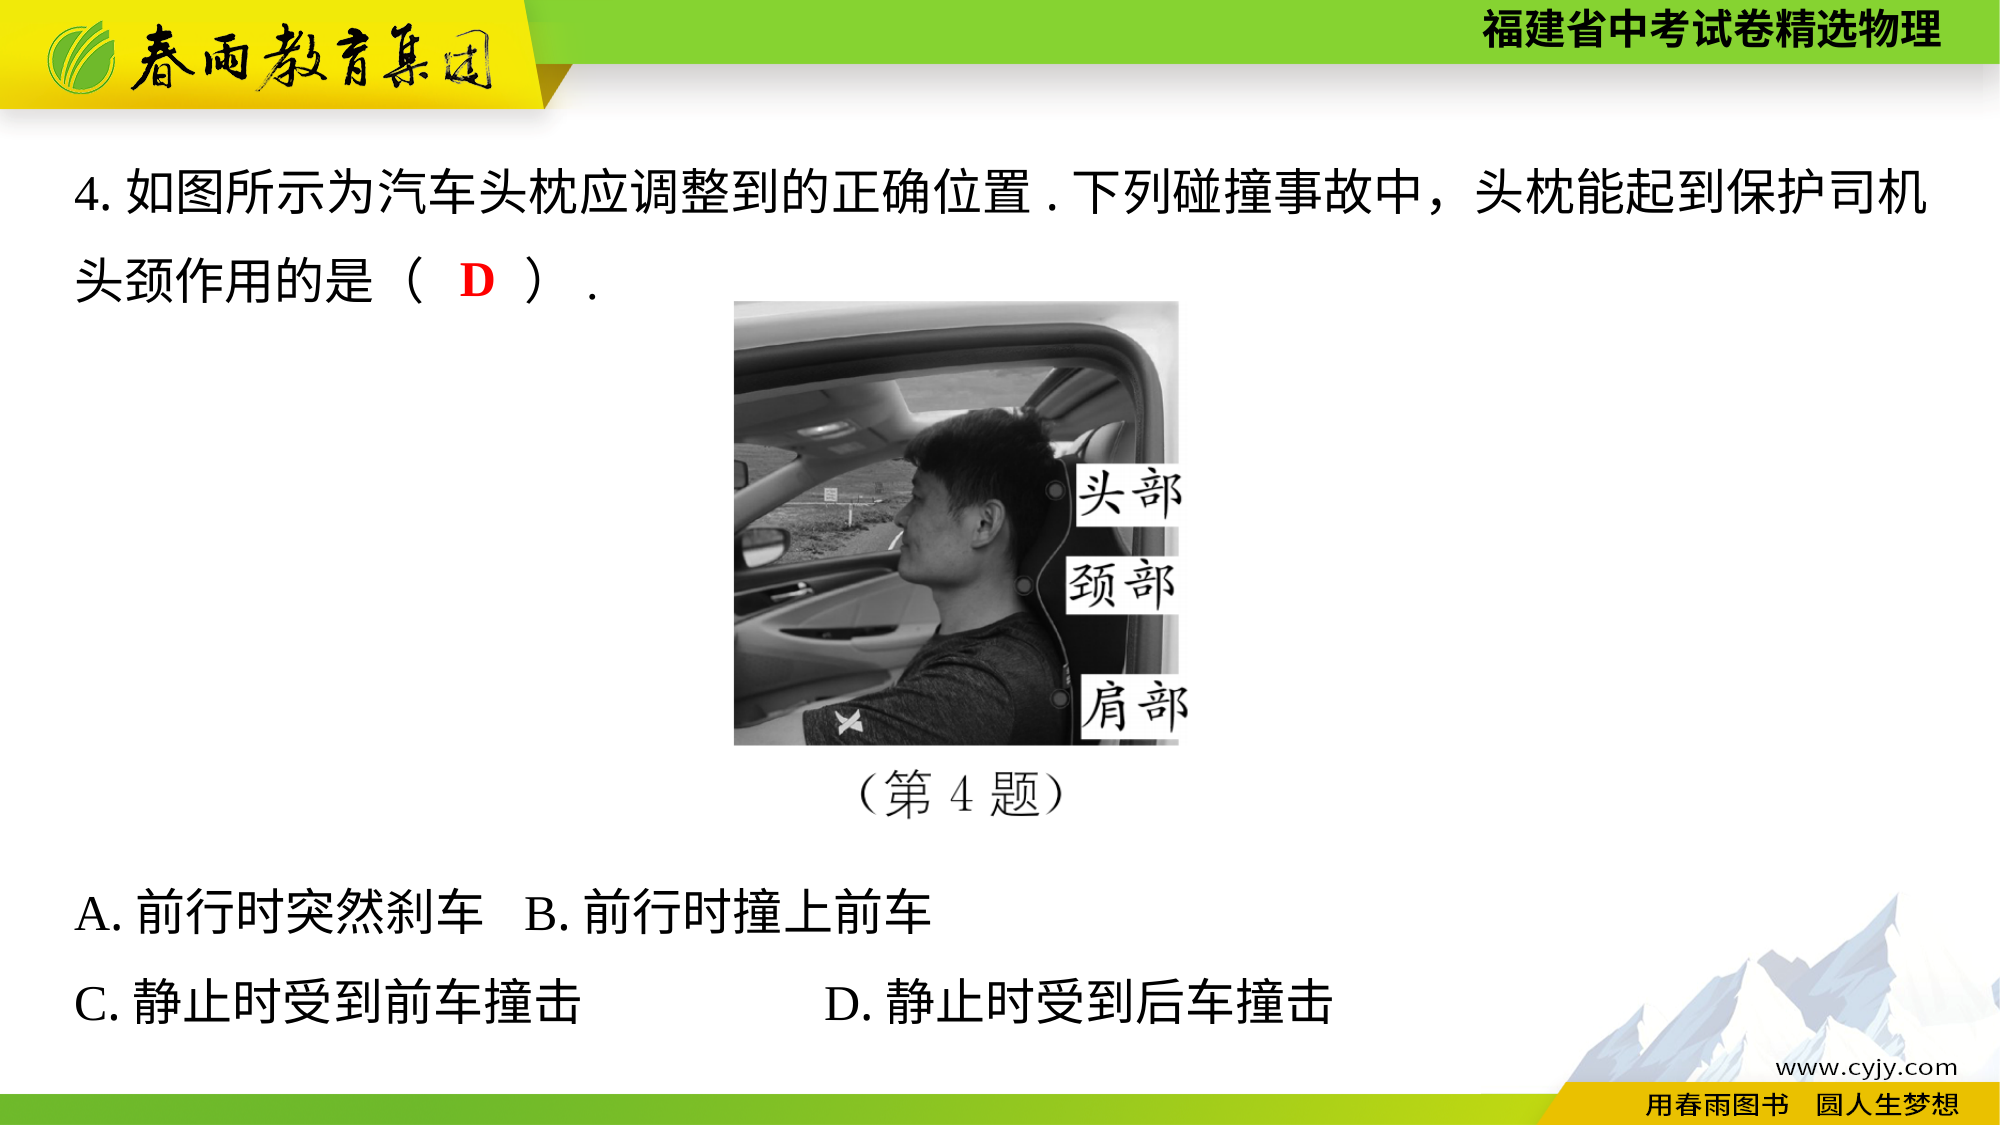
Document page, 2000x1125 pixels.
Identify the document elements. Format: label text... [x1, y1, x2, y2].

picture [0, 0, 2000, 1125]
text_box D [445, 238, 511, 314]
list 4.如图所示为汽车头枕应调整到的正确位置.下列碰撞事故中，头枕能起到保护司机头颈作用的是（ ）. A.前行时突然刹车 B.前行时撞上前车 C.静止时受到前车撞击 D.静止时受到后车撞击 [59, 122, 1944, 1047]
